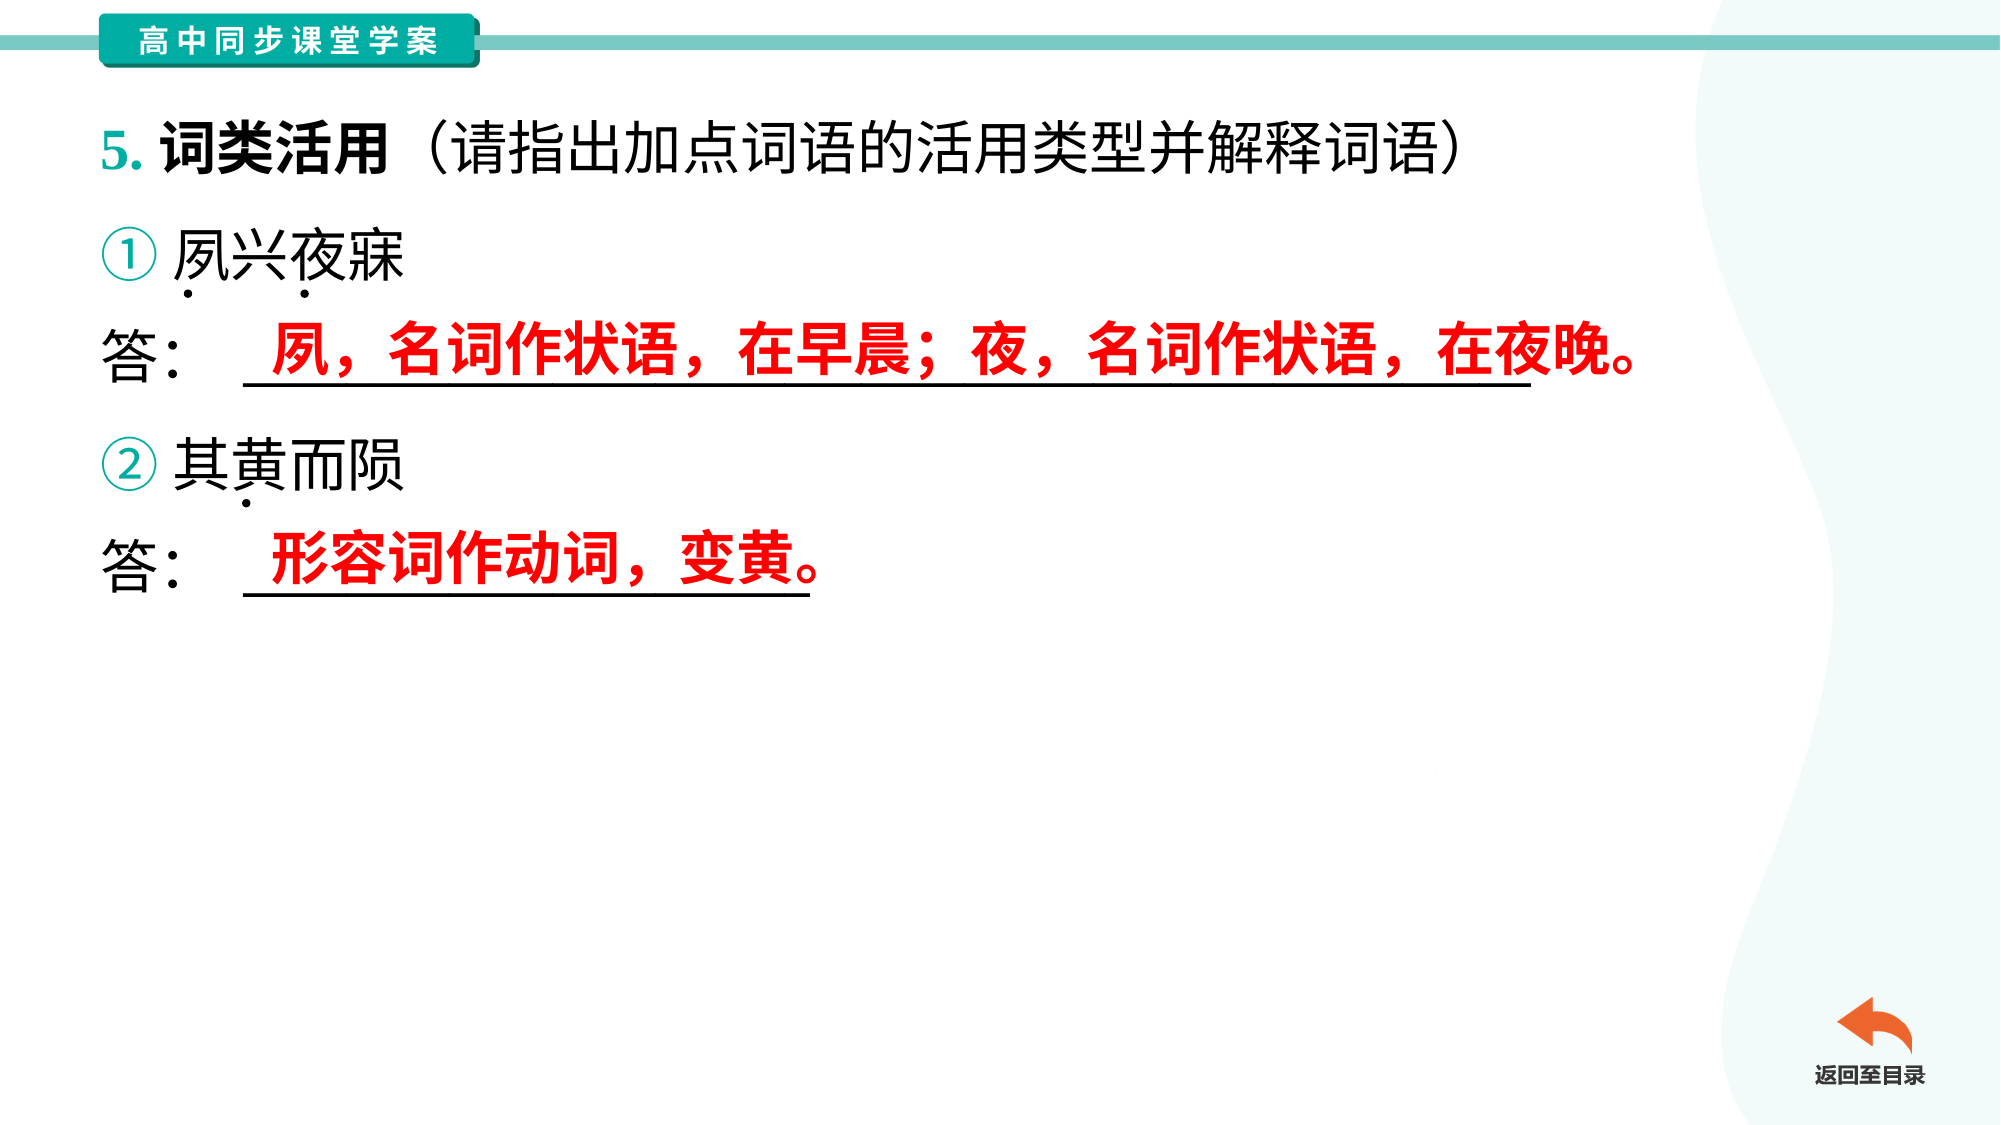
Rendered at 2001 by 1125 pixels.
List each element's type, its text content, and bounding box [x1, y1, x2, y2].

text_box [300, 289, 309, 298]
text_box 5.词类活用（请指出加点词语的活用类型并解释词语） [100, 76, 1899, 170]
picture [0, 0, 2000, 1125]
text_box [242, 499, 251, 508]
text_box ①夙兴夜寐 答： __________________________________________________ [100, 182, 1899, 380]
text_box 形容词作动词，变黄。 [248, 489, 877, 581]
text_box [183, 289, 193, 298]
text_box 夙，名词作状语，在早晨；夜，名词作状语，在夜晚。 [245, 280, 1695, 371]
text_box ②其黄而陨 答： ______________________ [100, 391, 1899, 589]
